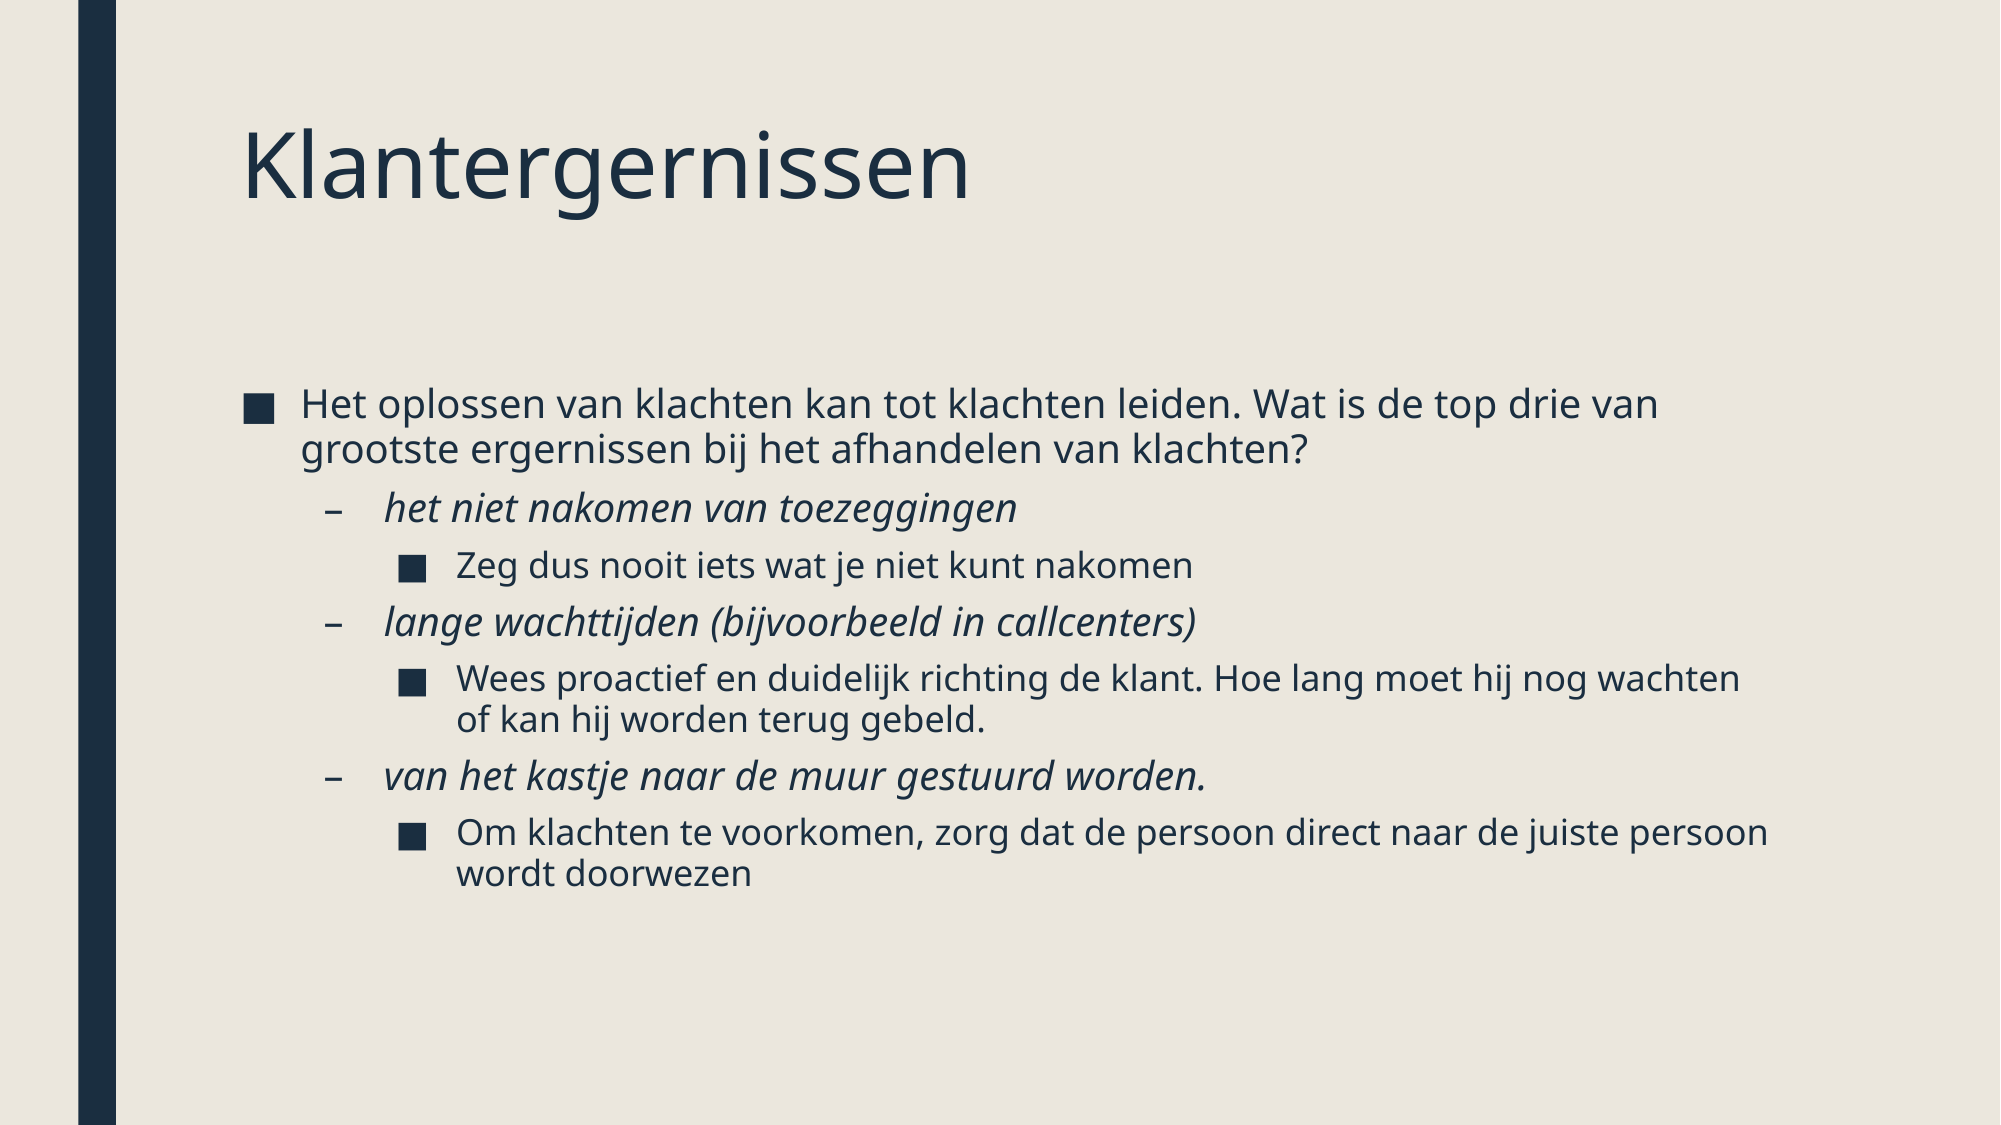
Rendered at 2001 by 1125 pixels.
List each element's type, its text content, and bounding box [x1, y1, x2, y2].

title Klantergernissen [225, 112, 1800, 357]
list Het oplossen van klachten kan tot klachten leiden. Wat is de top drie van grootste ergernissen bij het afhandelen van klachten? het niet nakomen van toezeggingen Zeg dus nooit iets wat je niet kunt nakomen lange wachttijden (bijvoorbeeld in callcenters) Wees proactief en duidelijk richting de klant. Hoe lang moet hij nog wachten of kan hij worden terug gebeld. van het kastje naar de muur gestuurd worden. Om klachten te voorkomen, zorg dat de persoon direct naar de juiste persoon wordt doorwezen [225, 375, 1800, 963]
